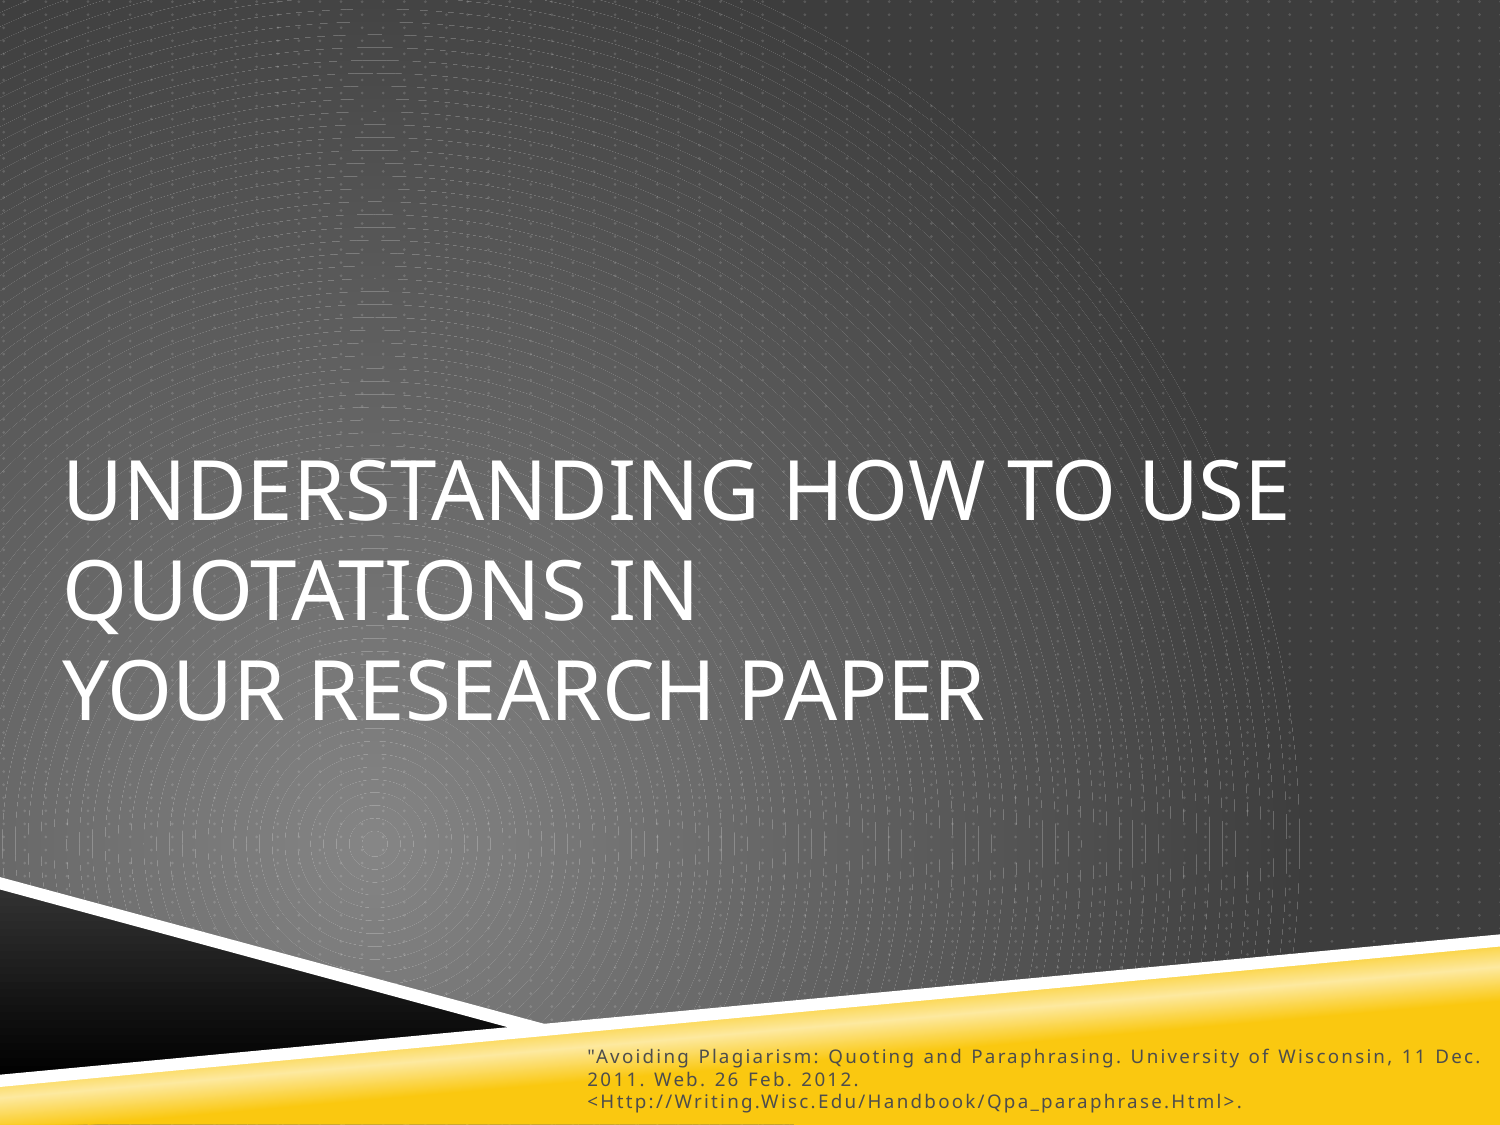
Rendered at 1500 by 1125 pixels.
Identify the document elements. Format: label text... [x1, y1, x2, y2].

title Understanding How to Use Quotations in Your Research Paper [62, 324, 1500, 850]
footer "Avoiding Plagiarism: Quoting and Paraphrasing. University of Wisconsin, 11 Dec. 2011. Web. 26 Feb. 2012. <Http://Writing.Wisc.Edu/Handbook/Qpa_paraphrase.Html>. [587, 1037, 1500, 1113]
